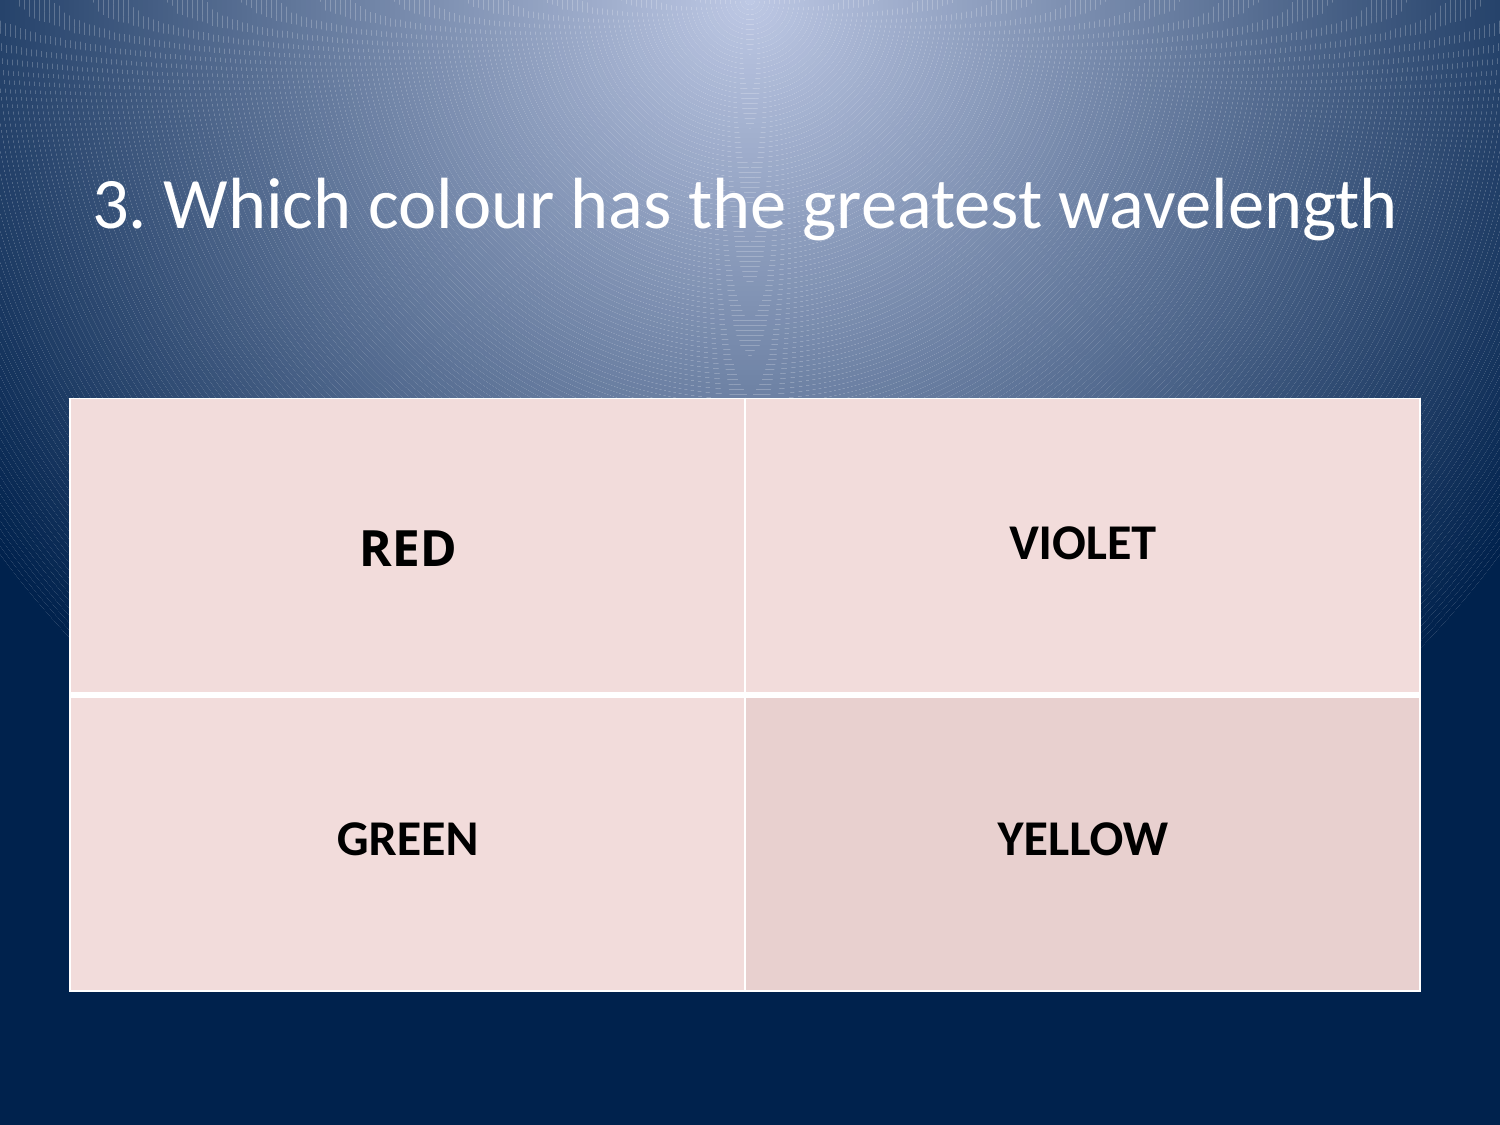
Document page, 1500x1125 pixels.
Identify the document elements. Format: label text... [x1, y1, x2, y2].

title 3. Which colour has the greatest wavelength [70, 105, 1421, 293]
table_cell GREEN [71, 698, 744, 990]
table_header RED [71, 399, 744, 692]
table_header VIOLET [746, 399, 1419, 692]
table_cell YELLOW [746, 698, 1419, 990]
